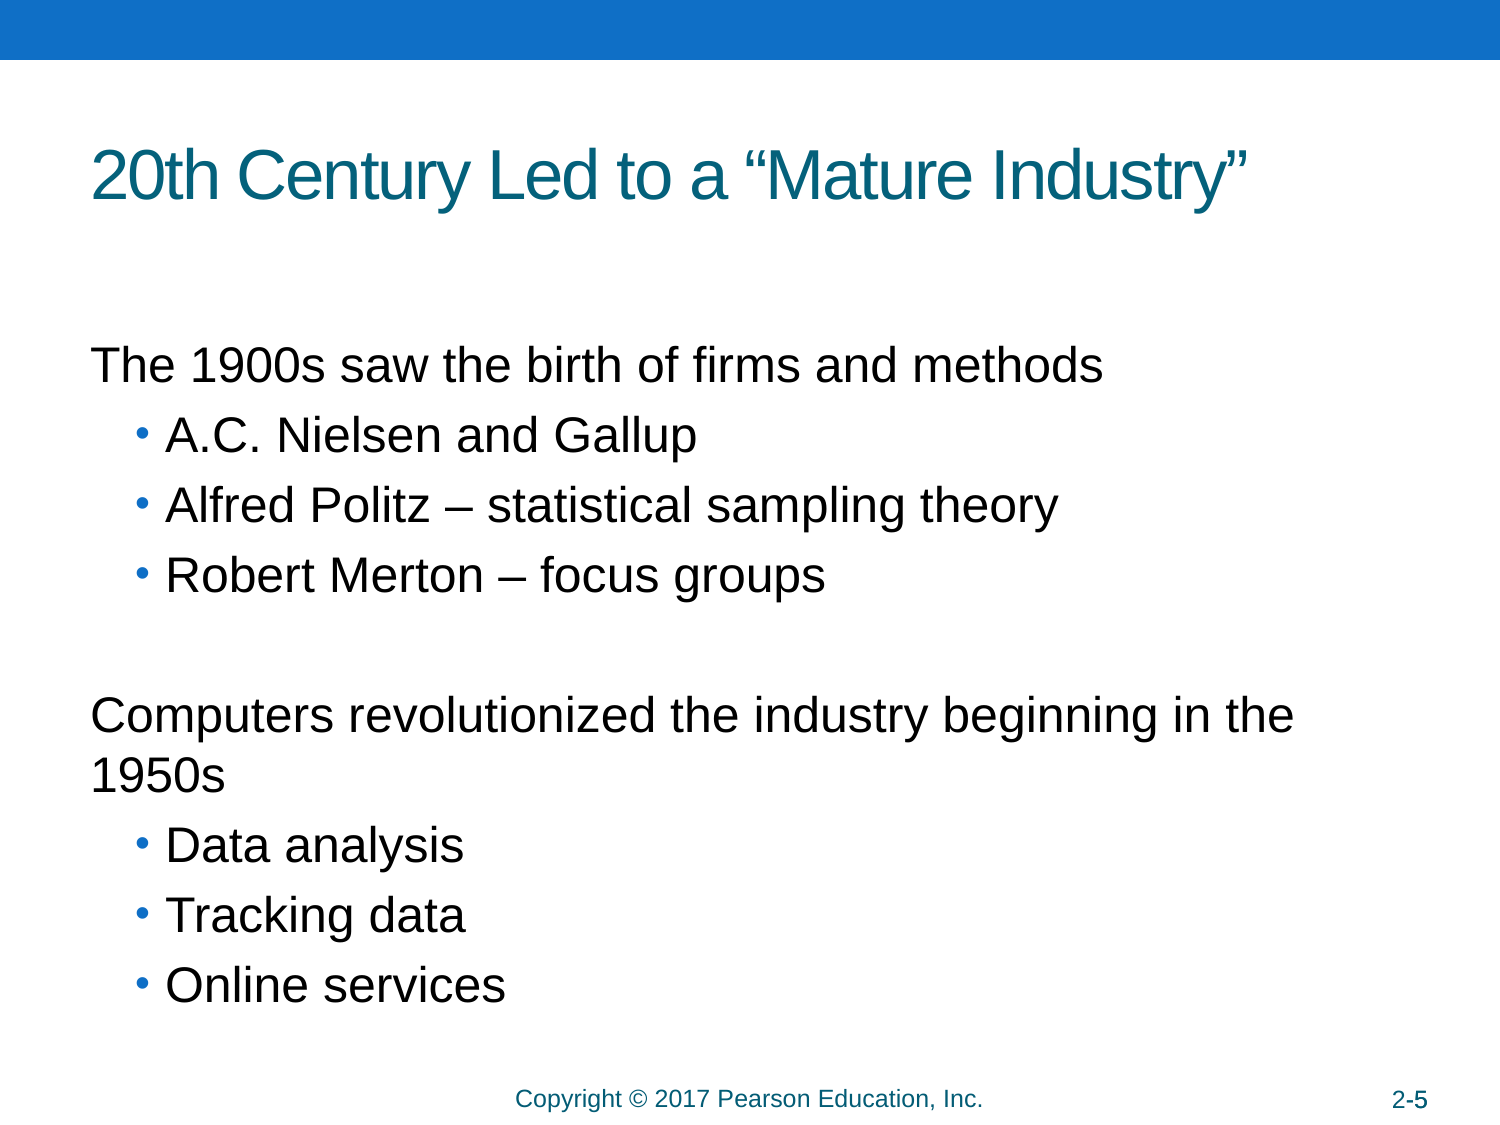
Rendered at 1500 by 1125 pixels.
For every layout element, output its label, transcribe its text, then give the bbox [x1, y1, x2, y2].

title 20th Century Led to a “Mature Industry” [75, 90, 1425, 253]
list The 1900s saw the birth of firms and methods A.C. Nielsen and Gallup Alfred Politz – statistical sampling theory Robert Merton – focus groups Computers revolutionized the industry beginning in the 1950s Data analysis Tracking data Online services [75, 324, 1425, 1125]
